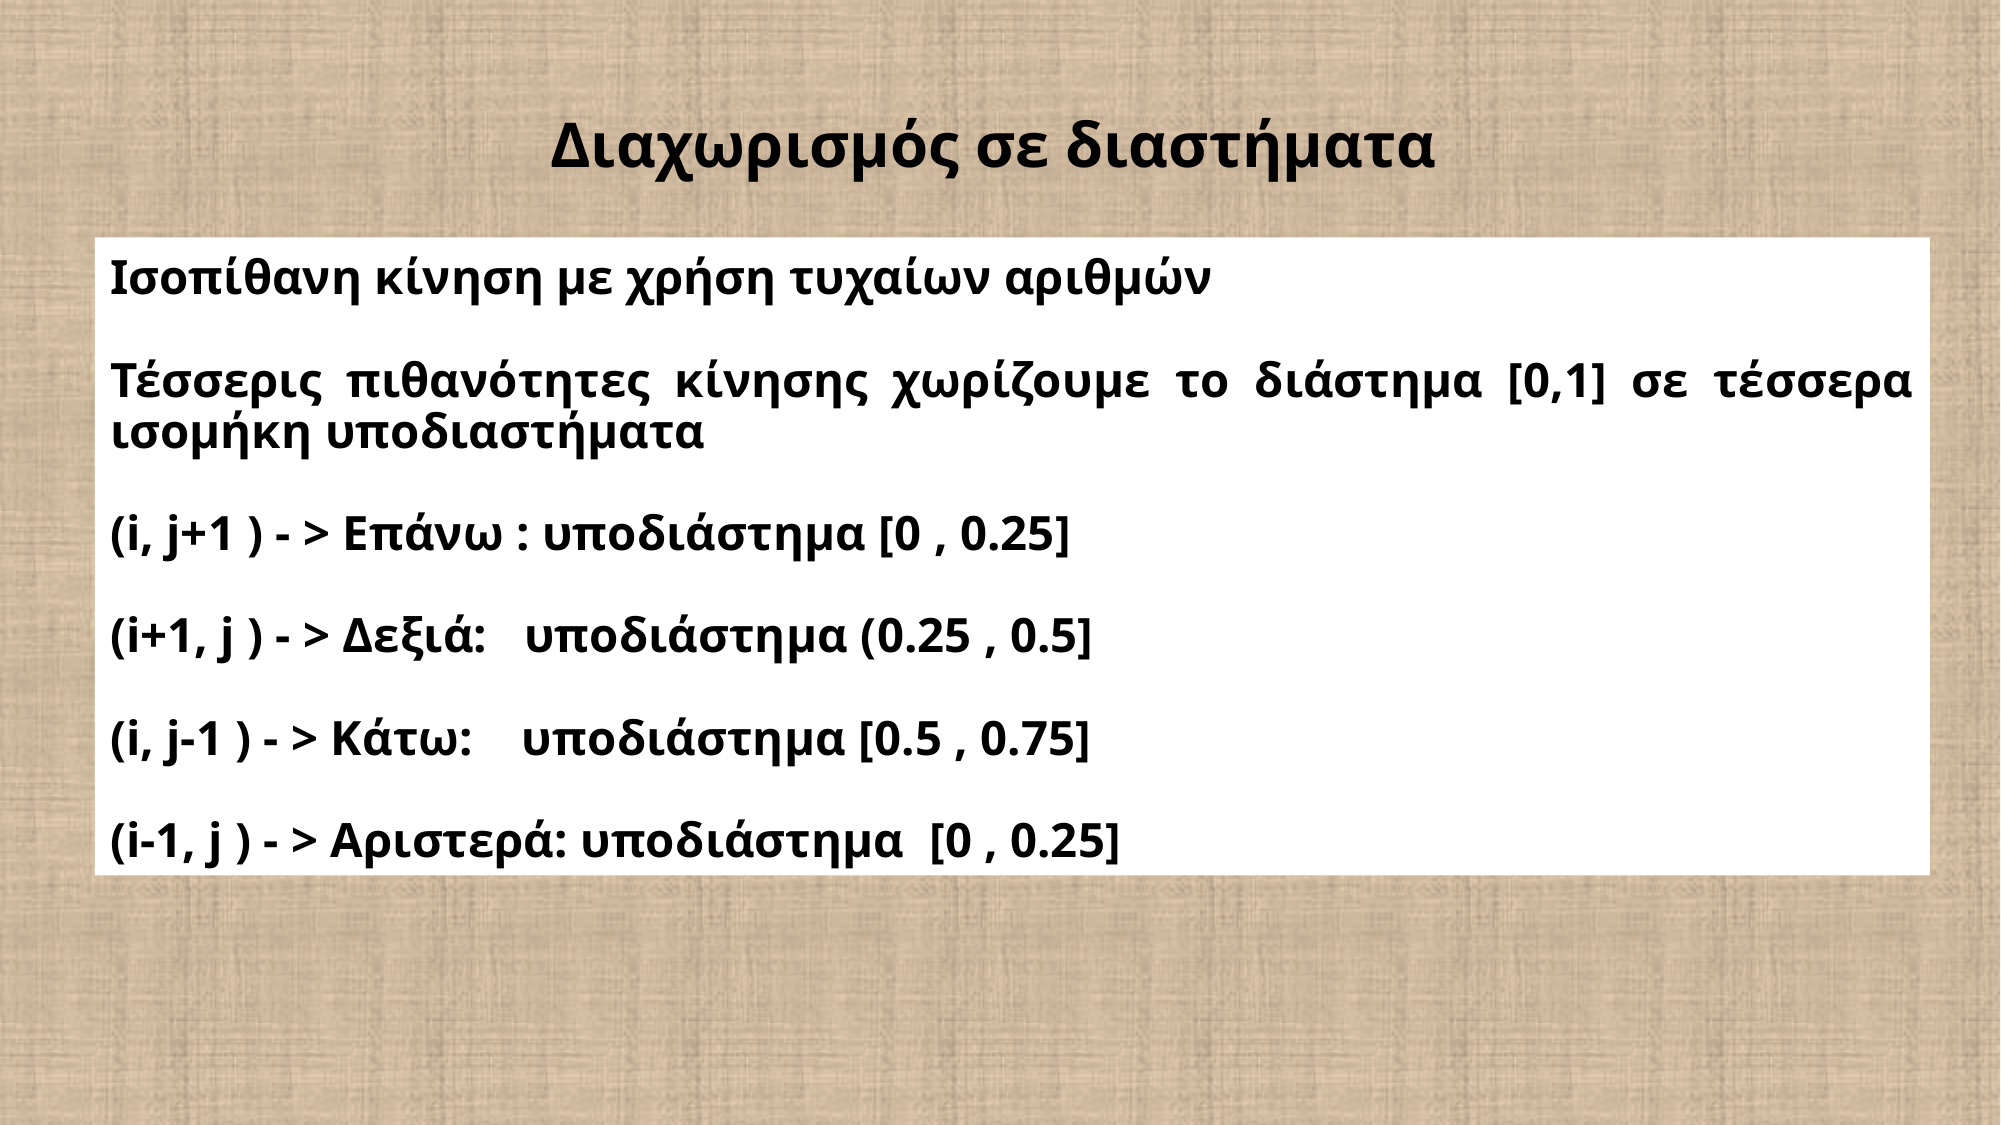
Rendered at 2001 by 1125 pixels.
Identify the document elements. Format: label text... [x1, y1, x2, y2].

text_box Ισοπίθανη κίνηση με χρήση τυχαίων αριθμών Τέσσερις πιθανότητες κίνησης χωρίζουμε το διάστημα [0,1] σε τέσσερα ισομήκη υποδιαστήματα (i, j+1 ) - > Επάνω : υποδιάστημα [0 , 0.25] (i+1, j ) - > Δεξιά: υποδιάστημα (0.25 , 0.5] (i, j-1 ) - > Κάτω: υποδιάστημα [0.5 , 0.75] (i-1, j ) - > Αριστερά: υποδιάστημα [0 , 0.25] [94, 237, 1930, 876]
title Διαχωρισμός σε διαστήματα [58, 2, 1930, 189]
